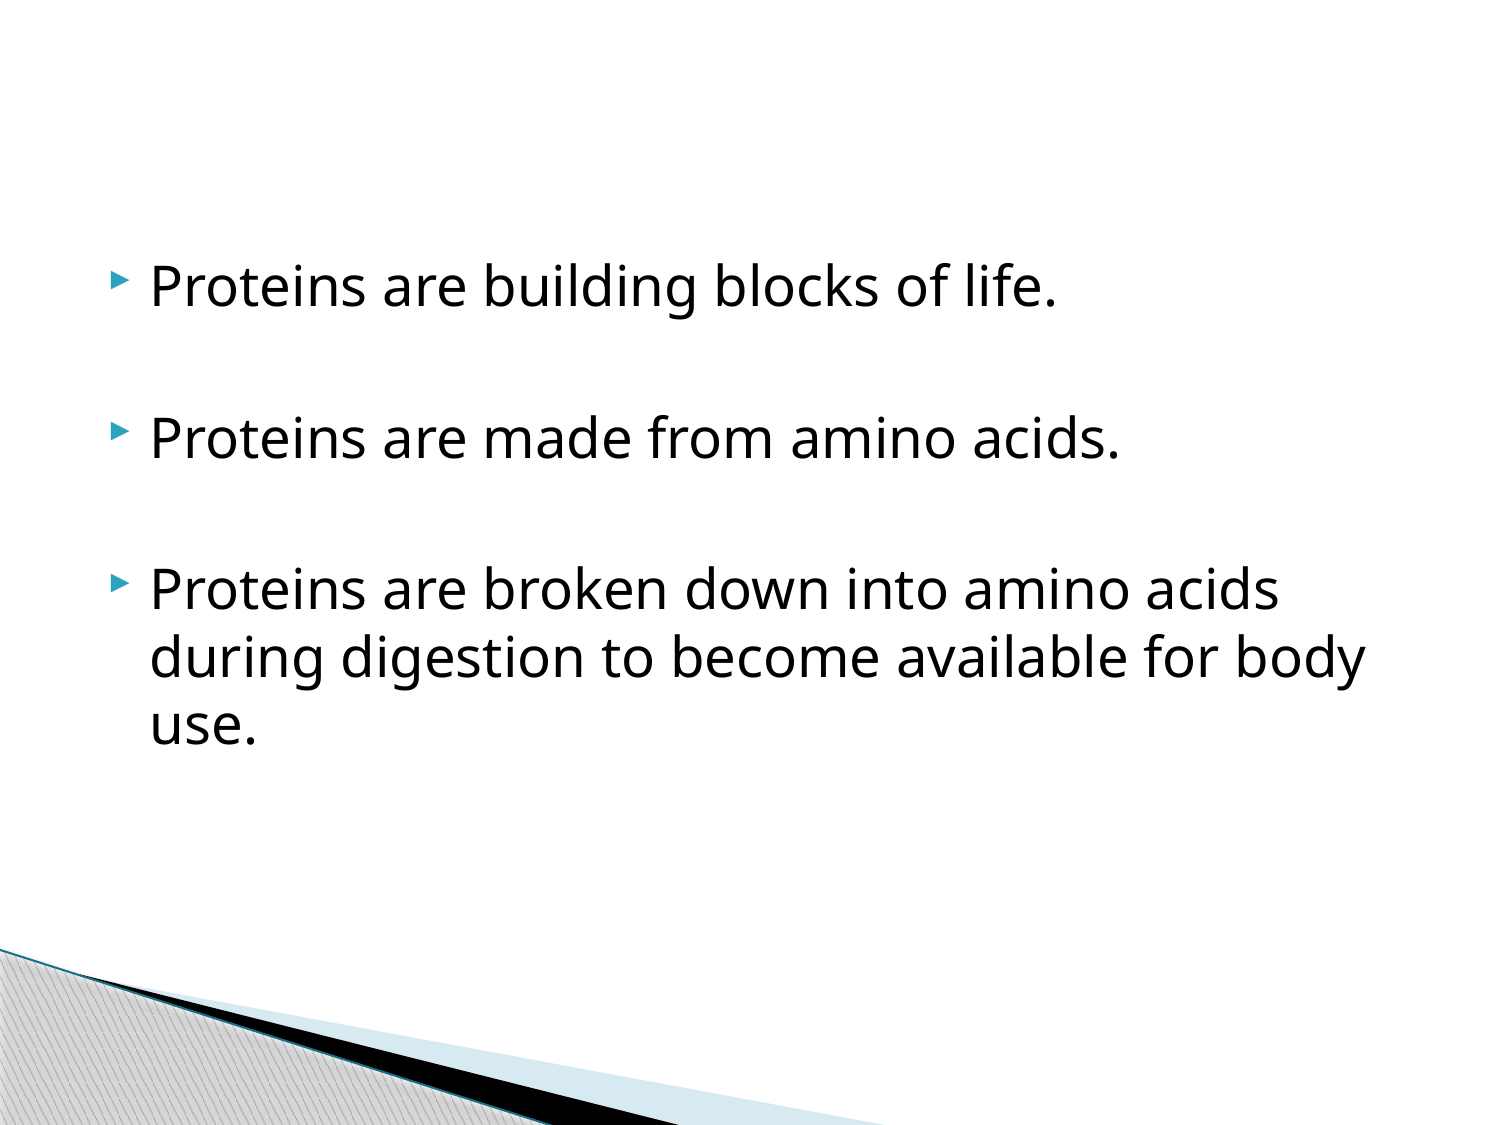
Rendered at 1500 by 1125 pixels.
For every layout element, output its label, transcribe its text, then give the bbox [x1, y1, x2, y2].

list Proteins are building blocks of life. Proteins are made from amino acids. Proteins are broken down into amino acids during digestion to become available for body use. [75, 243, 1425, 986]
